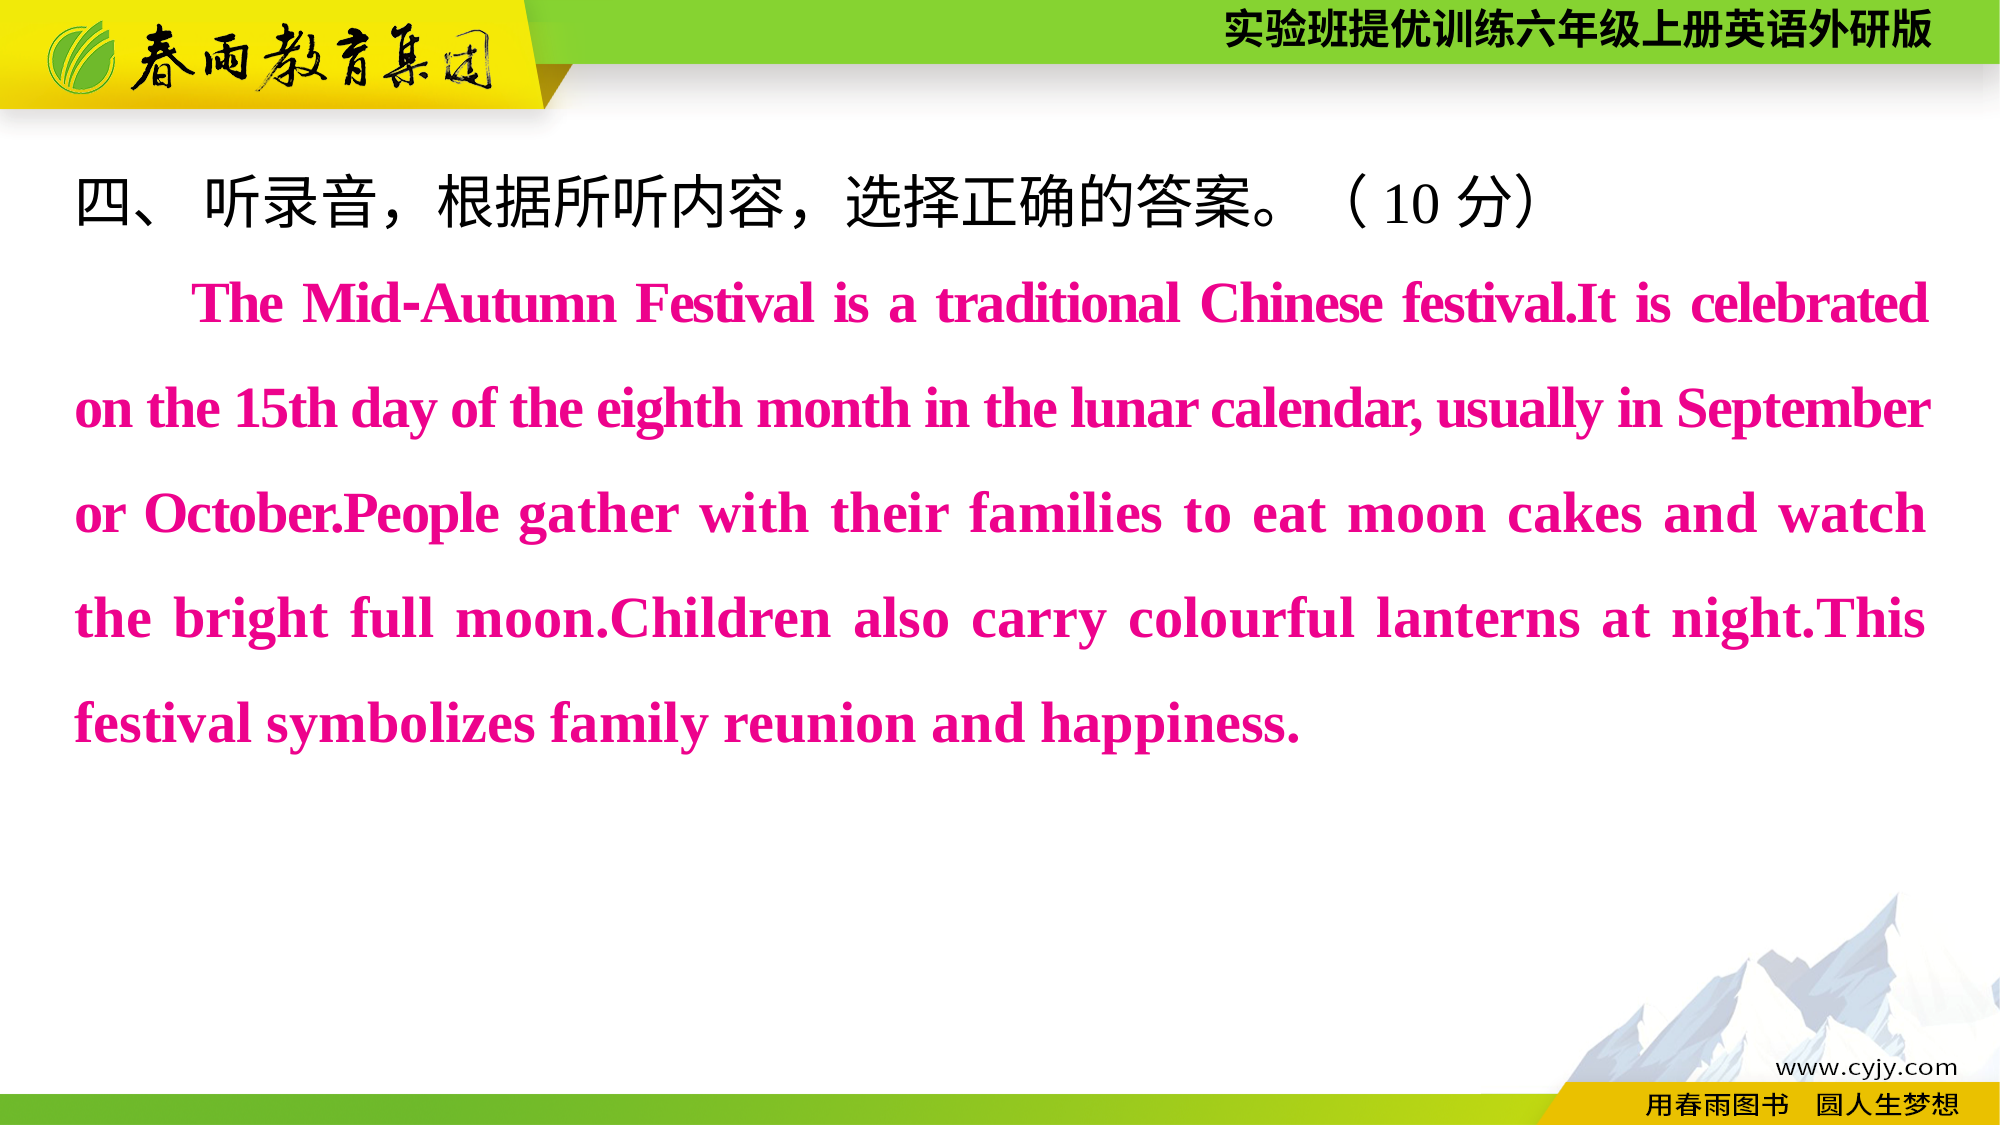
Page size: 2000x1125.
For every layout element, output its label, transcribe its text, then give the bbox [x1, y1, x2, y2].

text_box The Mid-Autumn Festival is a traditional Chinese festival.It is celebrated on the 15th day of the eighth month in the lunar calendar, usually in September or October.People gather with their families to eat moon cakes and watch the bright full moon.Children also carry colourful lanterns at night.This festival symbolizes family reunion and happiness. [59, 221, 1944, 762]
picture [0, 0, 2000, 1125]
list 四、 听录音，根据所听内容，选择正确的答案。（10分） [59, 122, 1944, 221]
